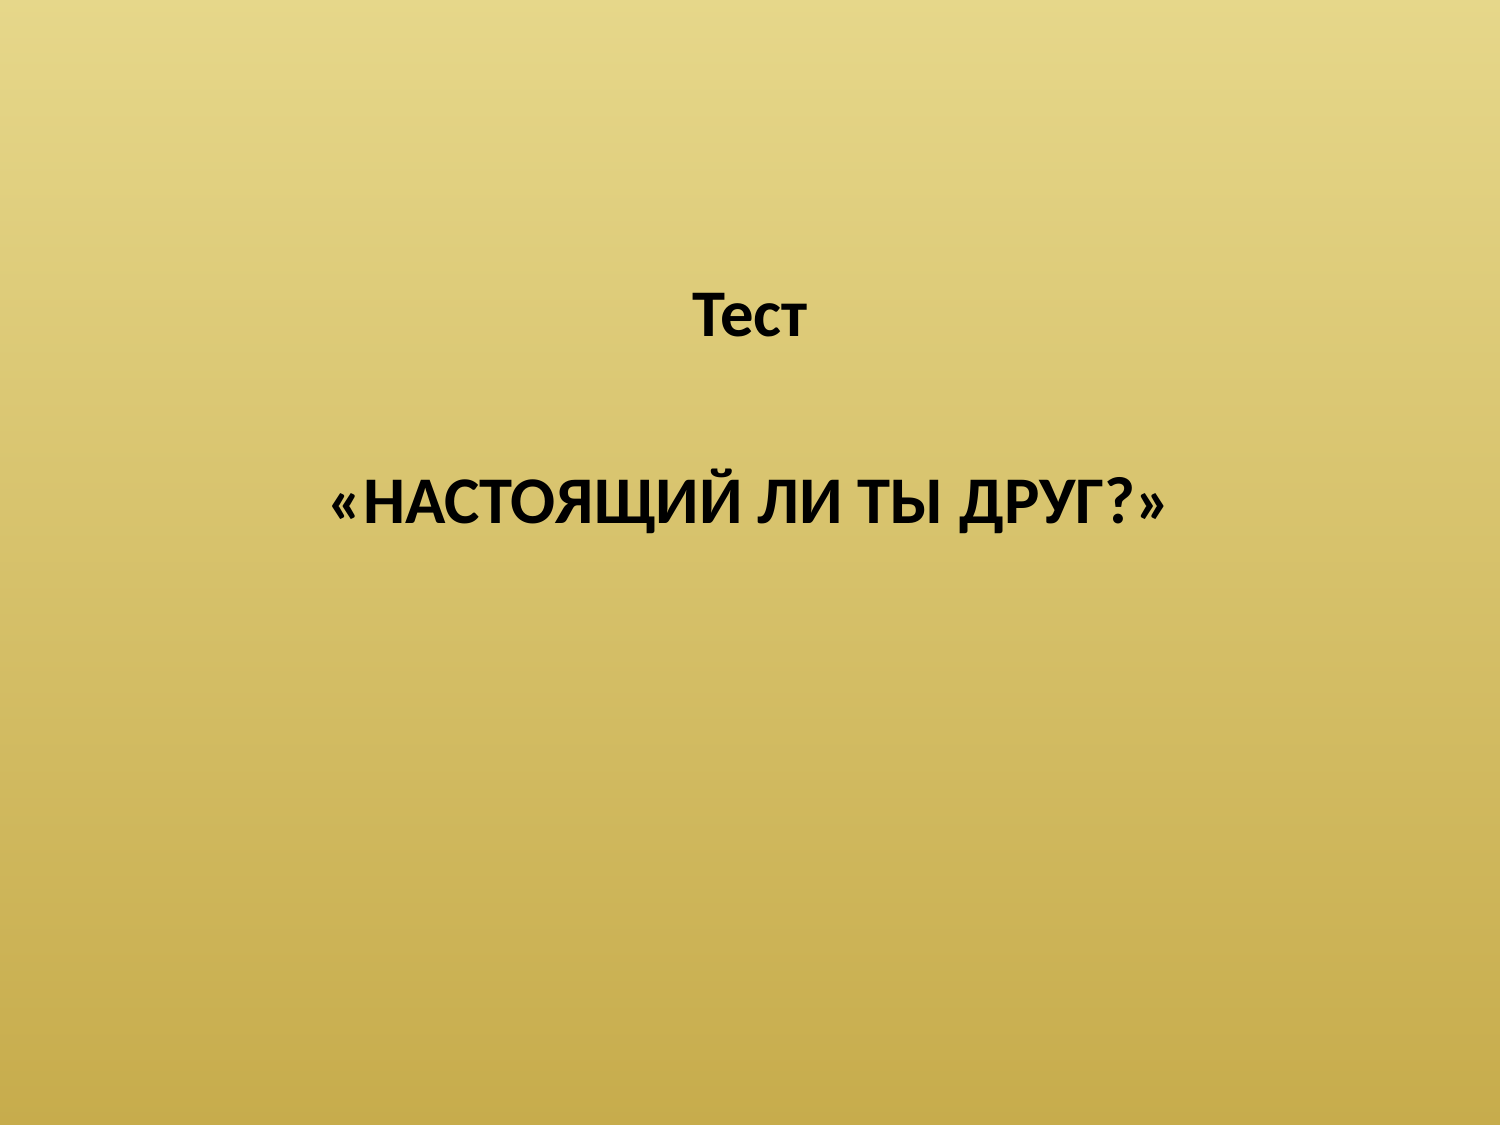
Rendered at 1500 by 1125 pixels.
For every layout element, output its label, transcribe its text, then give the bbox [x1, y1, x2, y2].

list Тест «НАСТОЯЩИЙ ЛИ ТЫ ДРУГ?» [75, 262, 1425, 1005]
